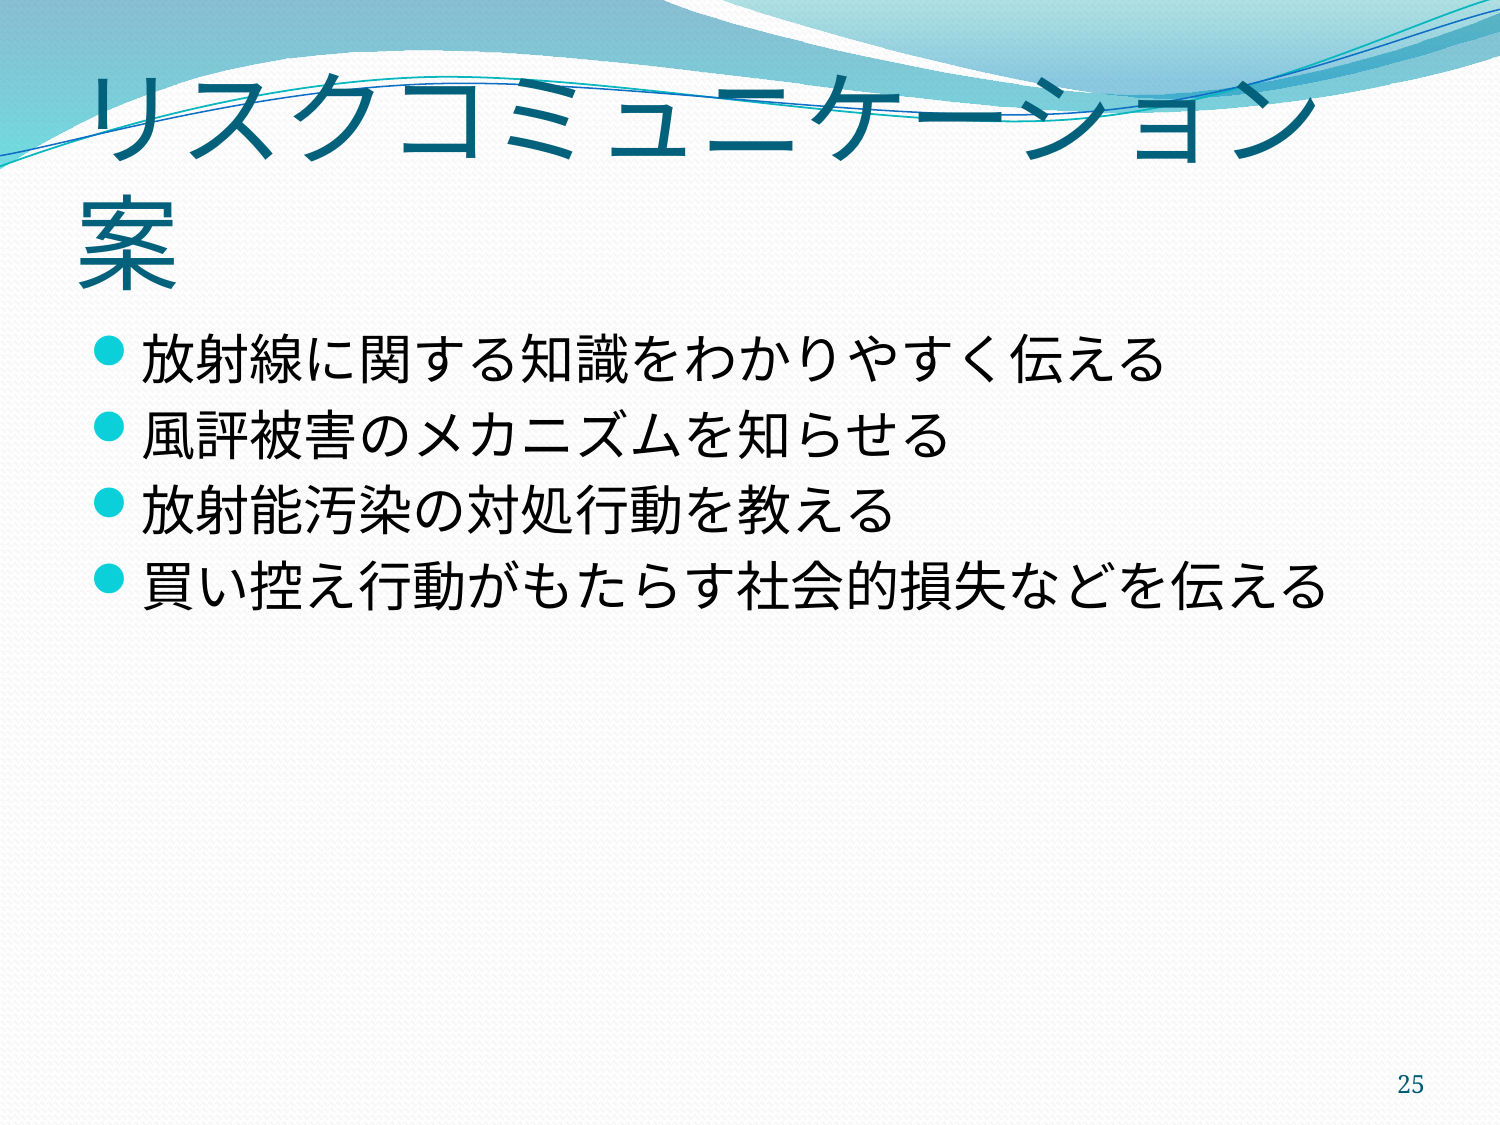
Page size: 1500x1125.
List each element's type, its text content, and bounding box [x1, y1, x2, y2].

slide_number 25 [1299, 1042, 1425, 1103]
list 放射線に関する知識をわかりやすく伝える 風評被害のメカニズムを知らせる 放射能汚染の対処行動を教える 買い控え行動がもたらす社会的損失などを伝える [75, 317, 1425, 1038]
title リスクコミュニケーション案 [75, 115, 1425, 303]
